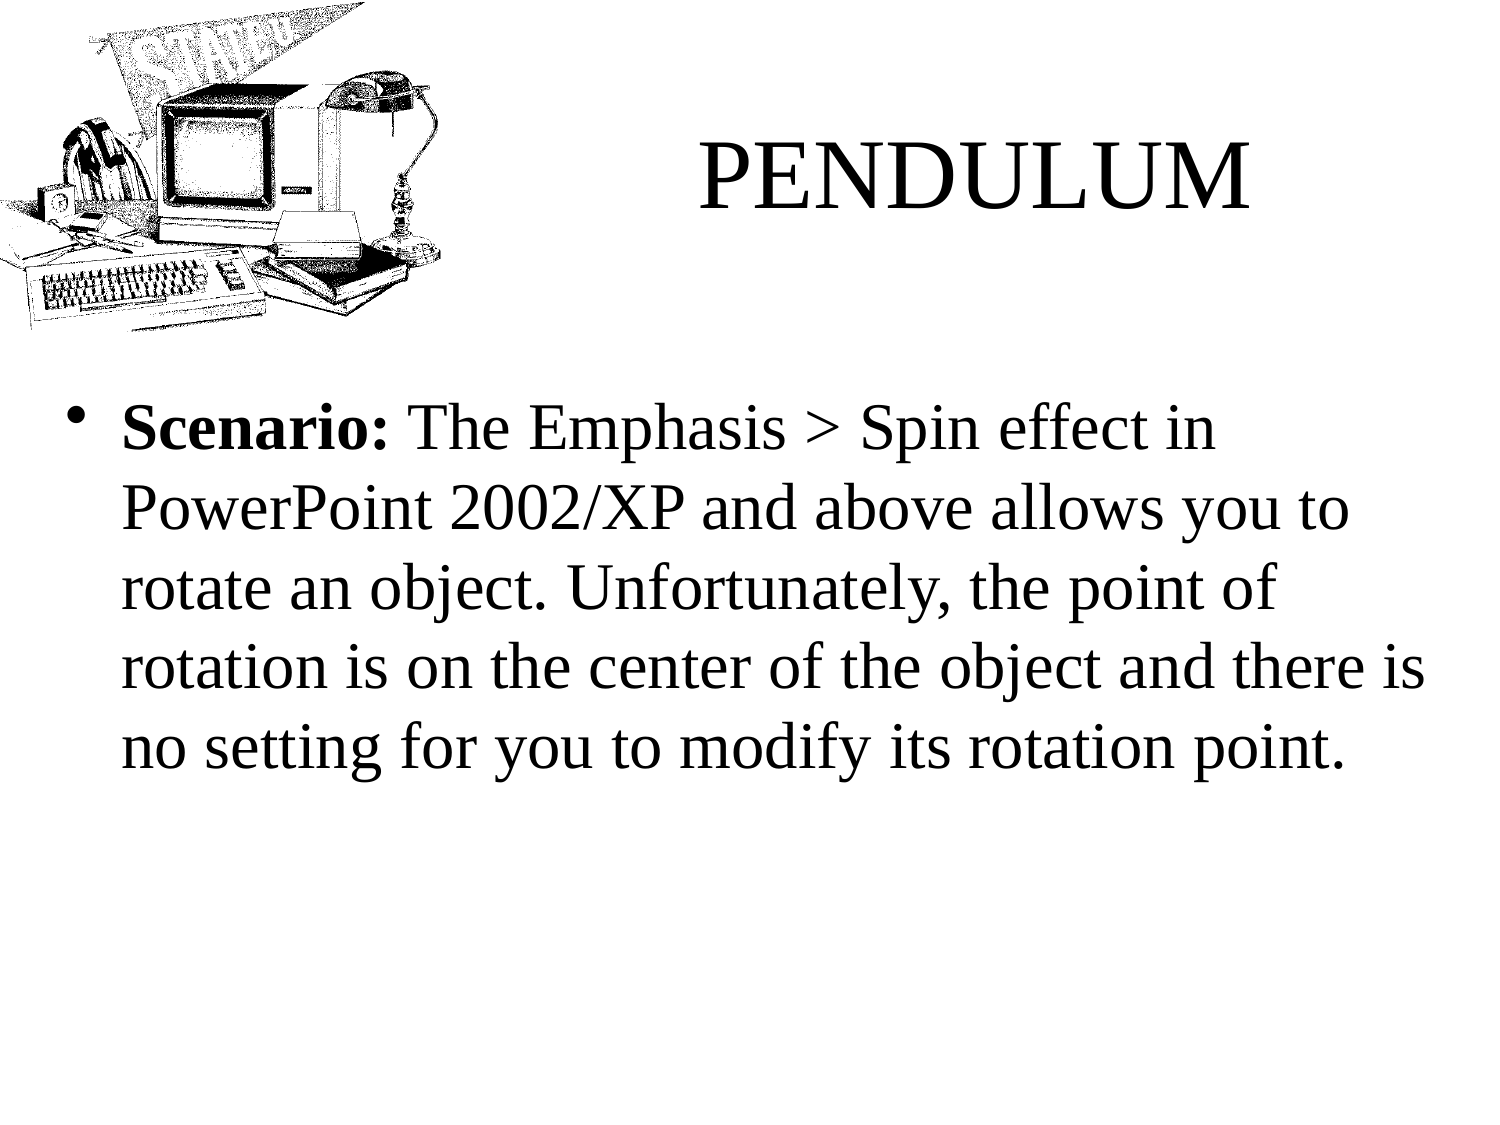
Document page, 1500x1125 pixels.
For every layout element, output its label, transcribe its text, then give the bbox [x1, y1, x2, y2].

picture [0, 0, 450, 336]
title PENDULUM [487, 37, 1463, 301]
list Scenario: The Emphasis > Spin effect in PowerPoint 2002/XP and above allows you to rotate an object. Unfortunately, the point of rotation is on the center of the object and there is no setting for you to modify its rotation point. [49, 374, 1451, 1001]
